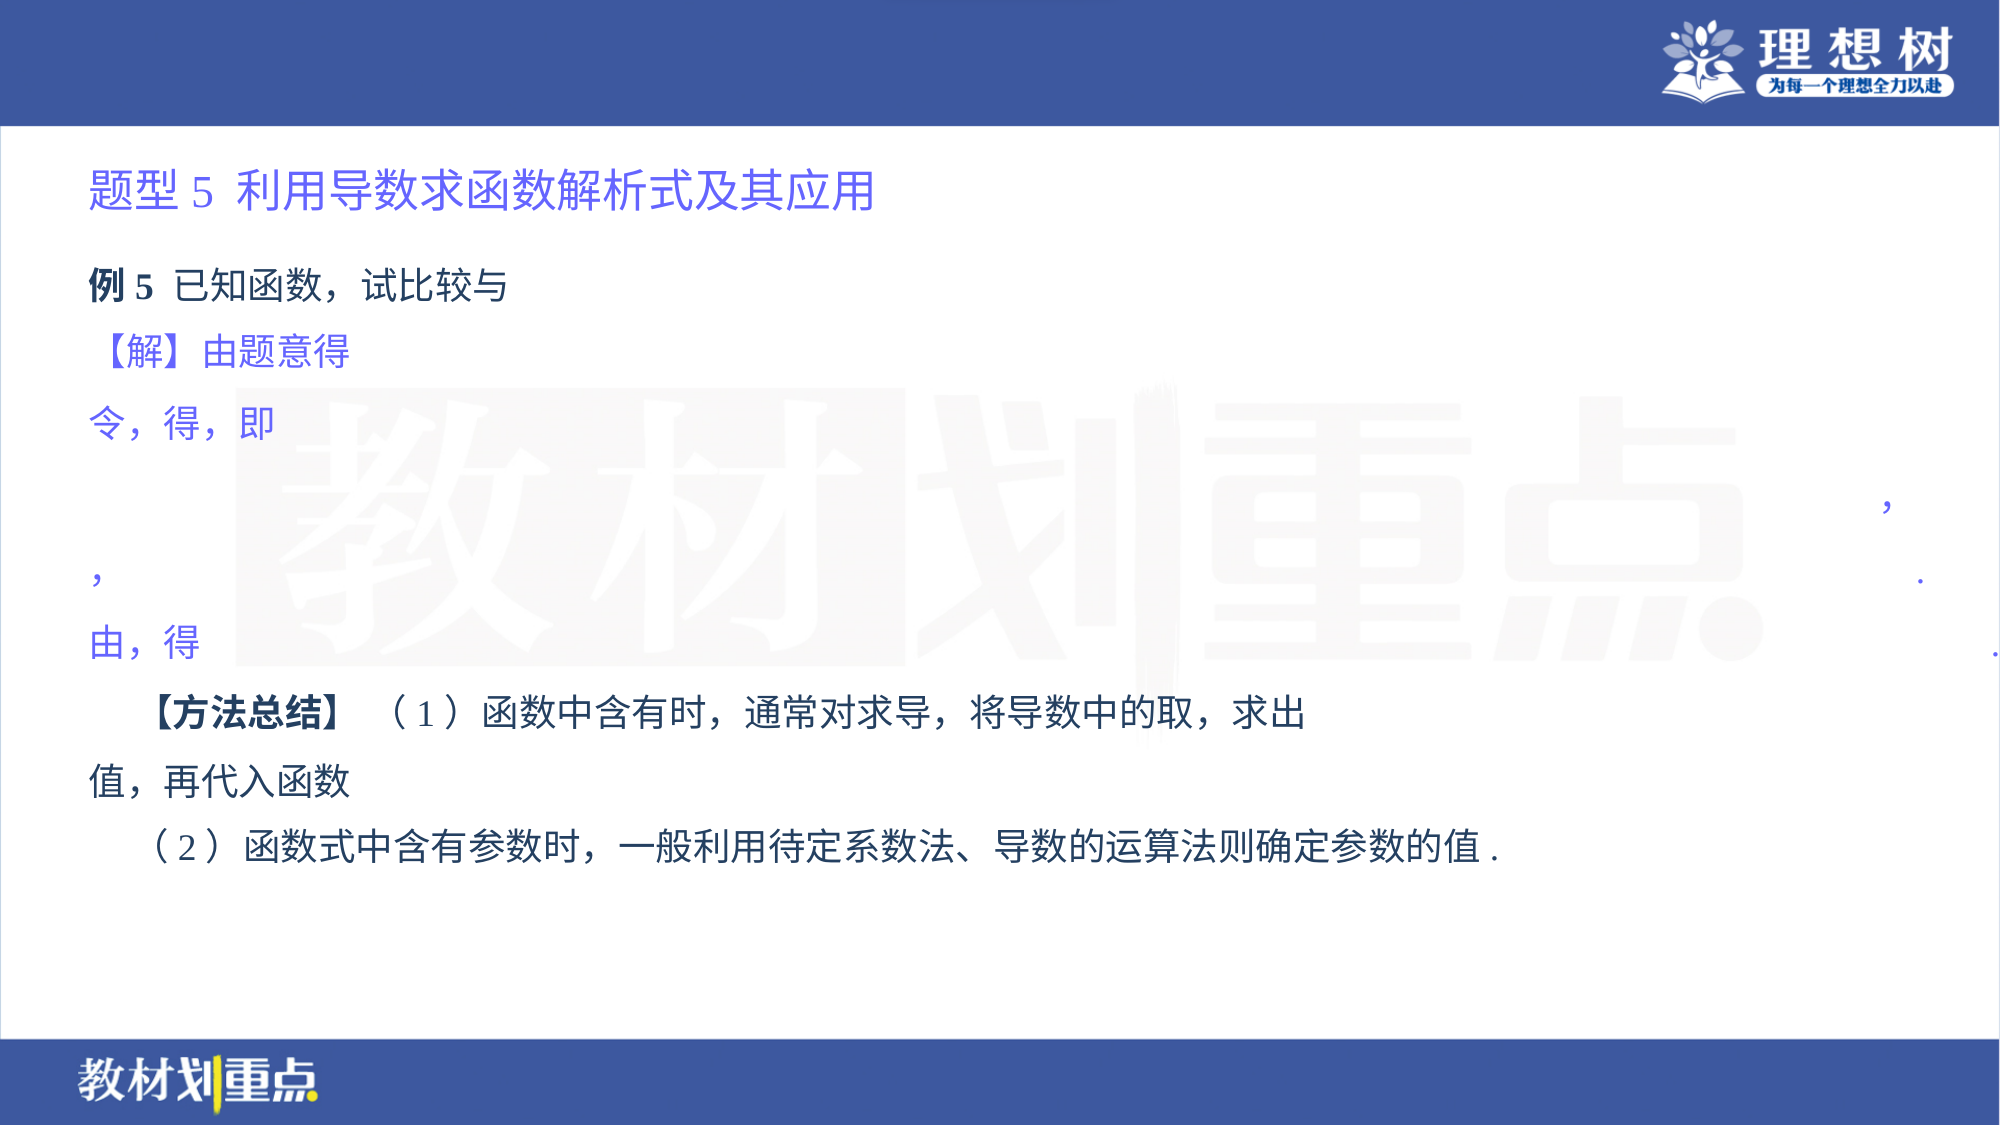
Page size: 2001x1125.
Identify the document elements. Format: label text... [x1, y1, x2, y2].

picture [0, 0, 2000, 1125]
text_box 题型5 利用导数求函数解析式及其应用 [88, 135, 1911, 276]
